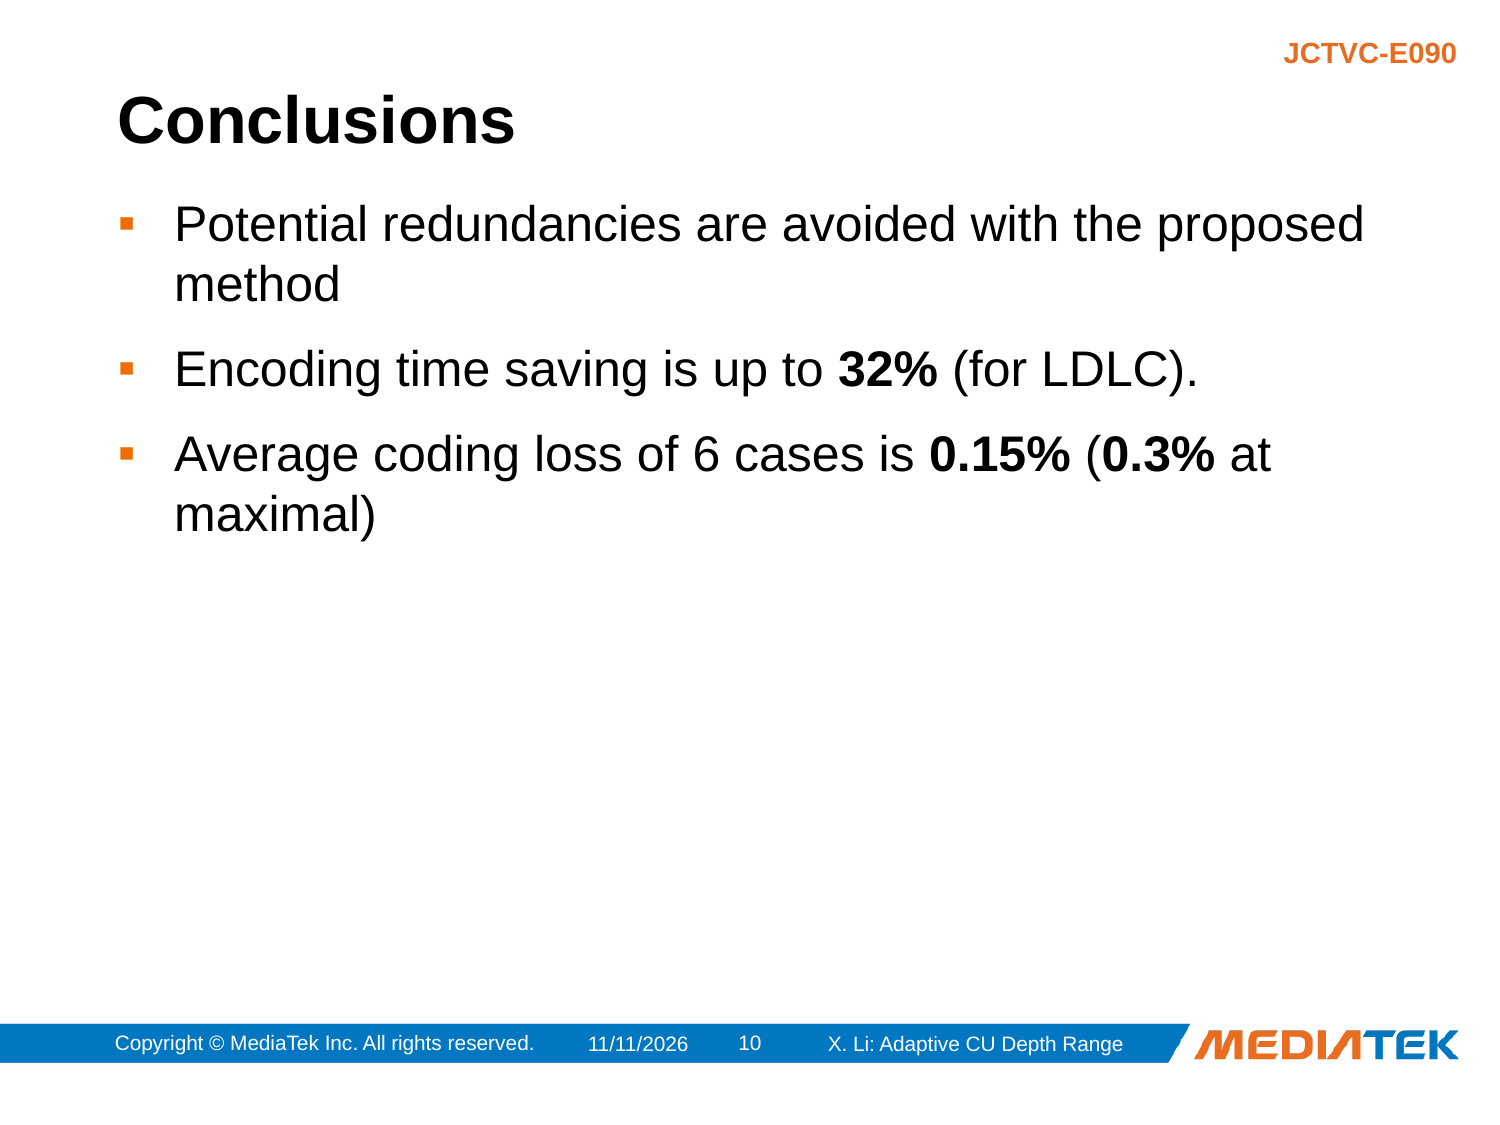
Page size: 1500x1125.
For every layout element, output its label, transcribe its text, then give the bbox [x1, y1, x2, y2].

title Conclusions [101, 62, 1425, 172]
footer Copyright © MediaTek Inc. All rights reserved. [99, 1022, 572, 1090]
picture [789, 1023, 1459, 1063]
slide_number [572, 1022, 711, 1090]
slide_number 9 [711, 1022, 789, 1090]
picture [0, 1023, 99, 1063]
list Potential redundancies are avoided with the proposed method Encoding time saving is up to 32% (for LDLC). Average coding loss of 6 cases is 0.15% (0.3% at maximal) [102, 184, 1425, 998]
